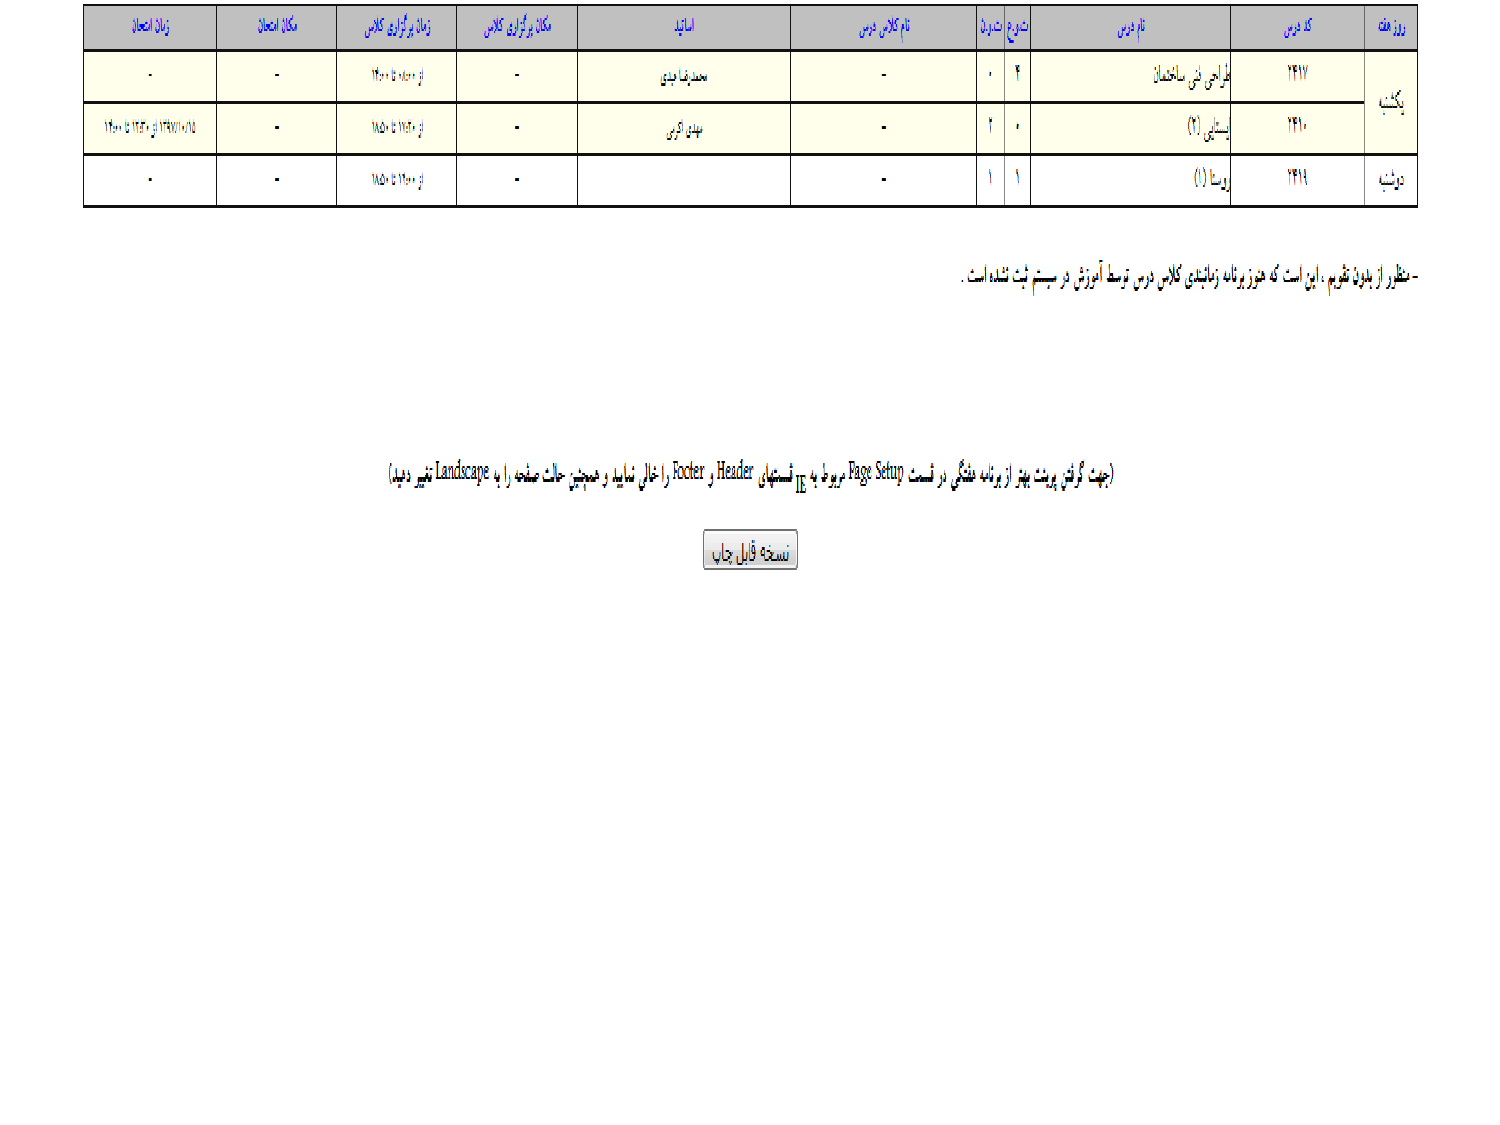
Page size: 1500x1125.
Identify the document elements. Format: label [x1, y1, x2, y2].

list [74, 0, 1426, 1101]
